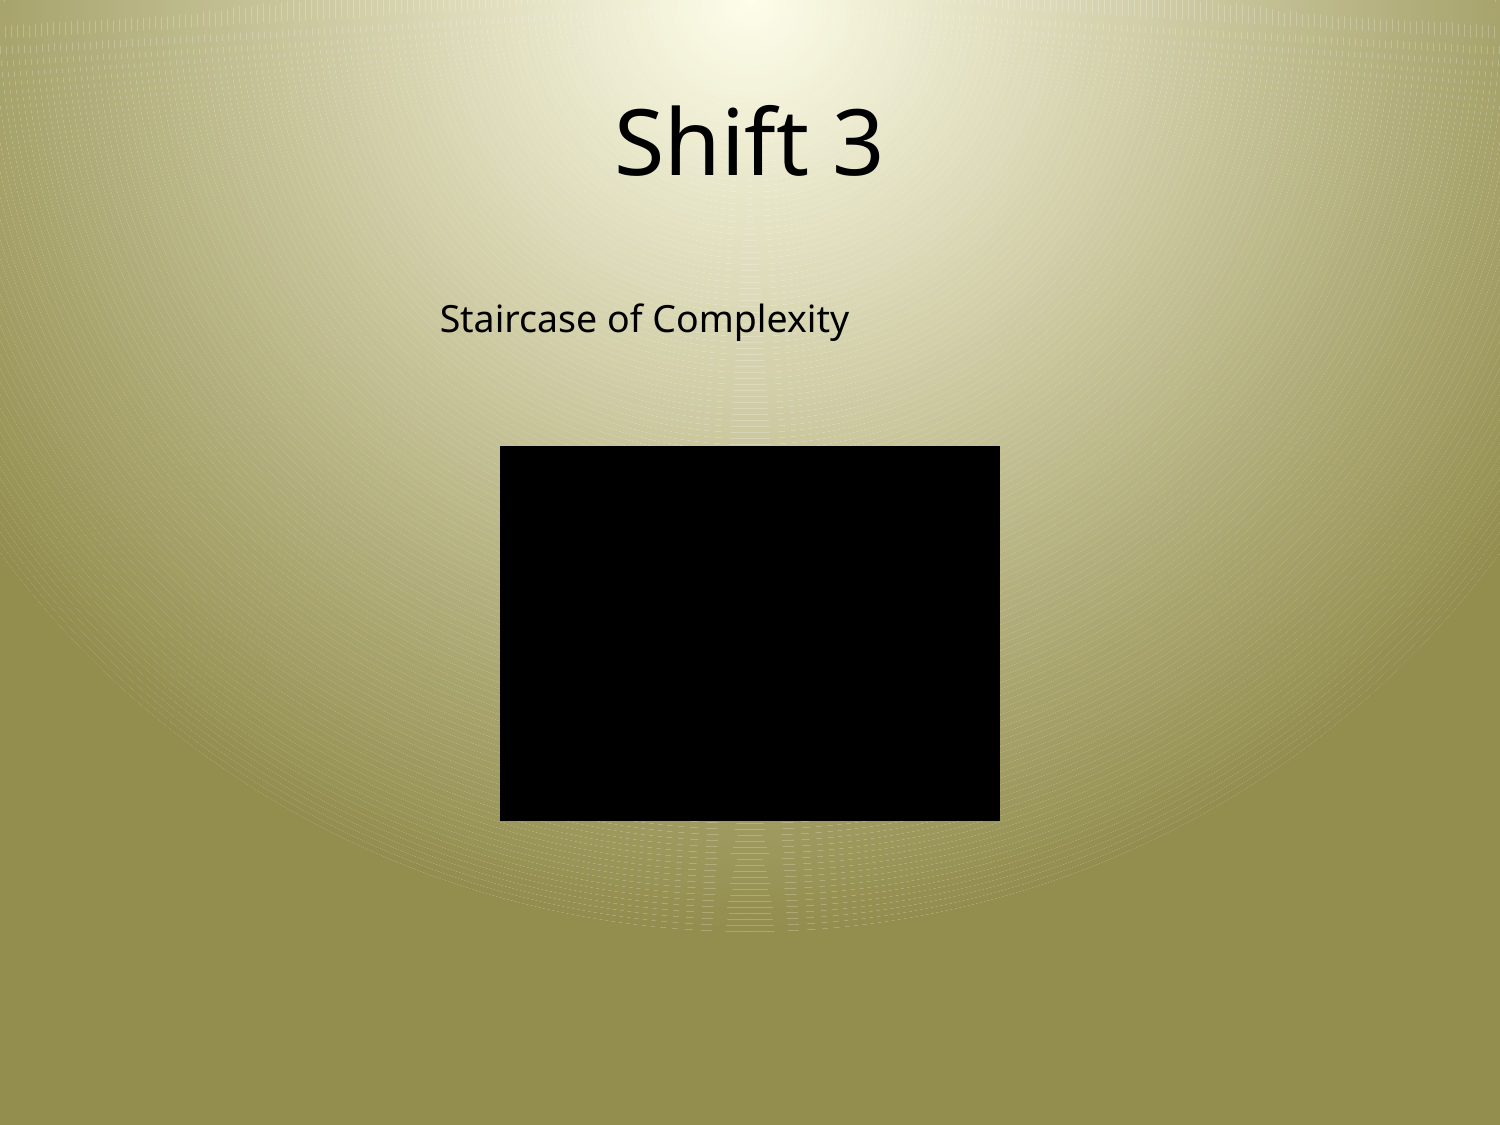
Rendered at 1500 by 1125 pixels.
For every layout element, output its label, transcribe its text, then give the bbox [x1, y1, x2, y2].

title Shift 3 [75, 45, 1425, 233]
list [499, 445, 1001, 822]
text_box Staircase of Complexity [425, 287, 1125, 348]
